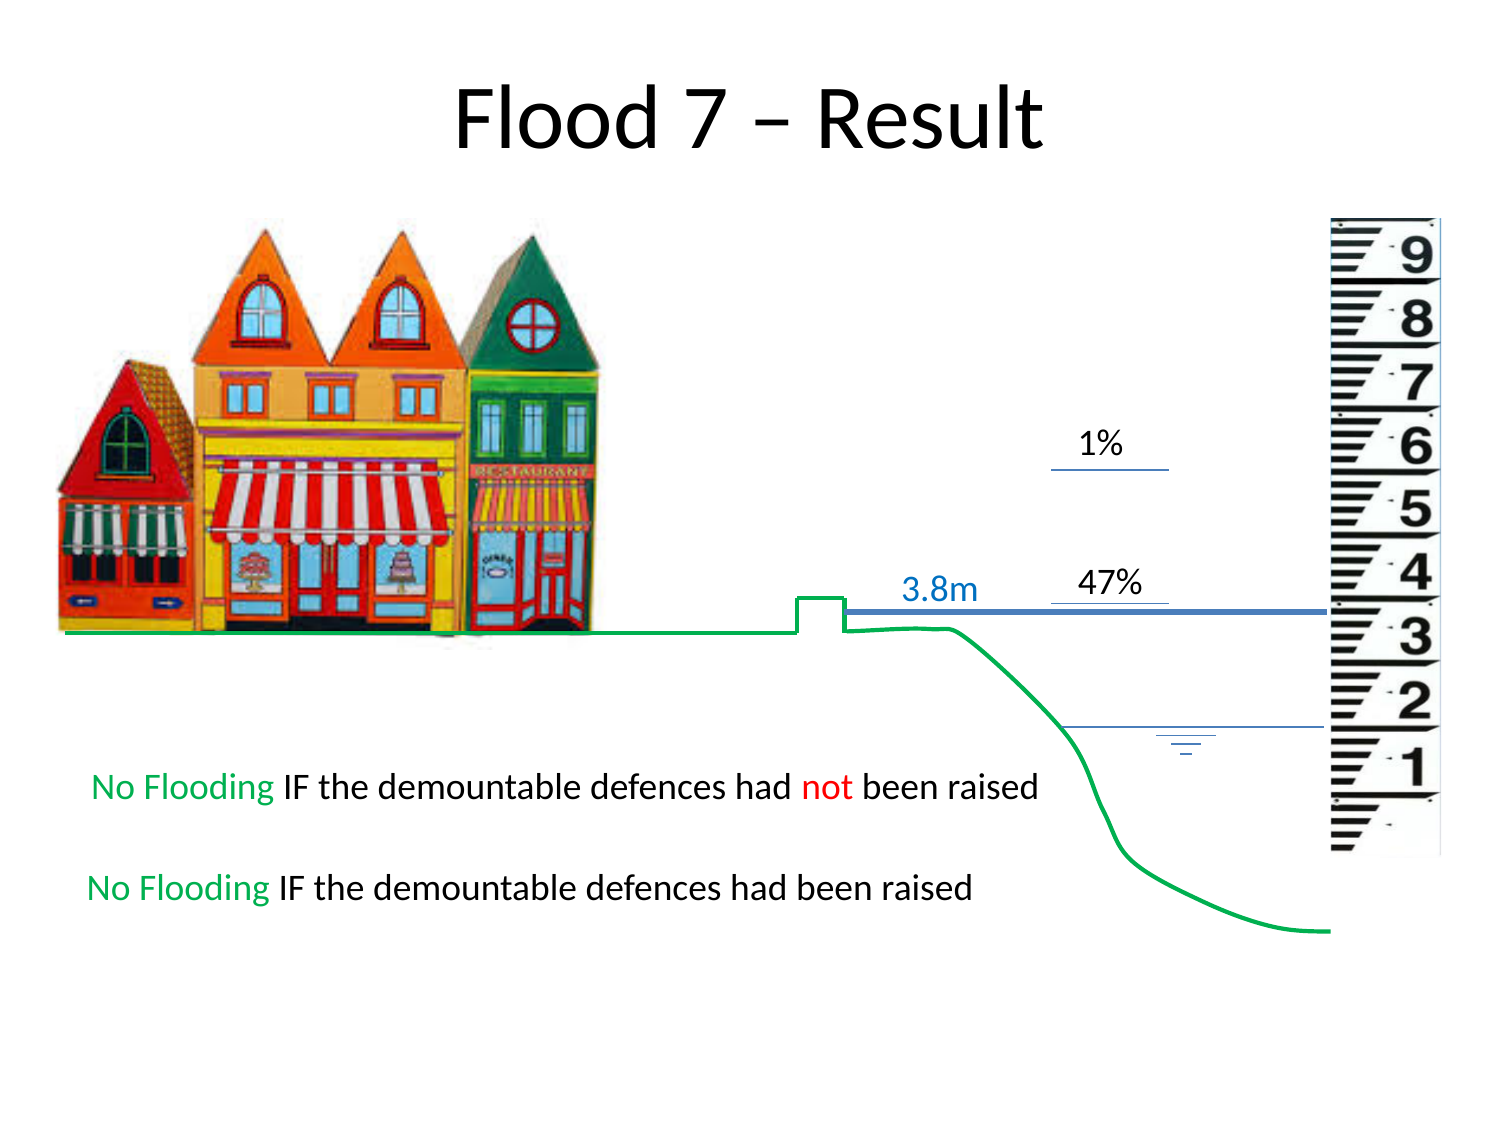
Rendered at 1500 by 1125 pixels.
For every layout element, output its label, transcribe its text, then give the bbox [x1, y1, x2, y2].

text_box 3.8m [886, 556, 994, 611]
text_box [1055, 756, 1331, 934]
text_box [1060, 726, 1325, 755]
picture [0, 218, 657, 650]
text_box No Flooding IF the demountable defences had been raised [71, 855, 990, 916]
text_box 1% [1062, 410, 1139, 469]
text_box No Flooding IF the demountable defences had not been raised [76, 754, 1055, 814]
text_box 47% [1063, 549, 1158, 602]
picture [1330, 218, 1442, 858]
text_box [849, 626, 1061, 754]
title Flood 7 – Result [75, 45, 1425, 233]
